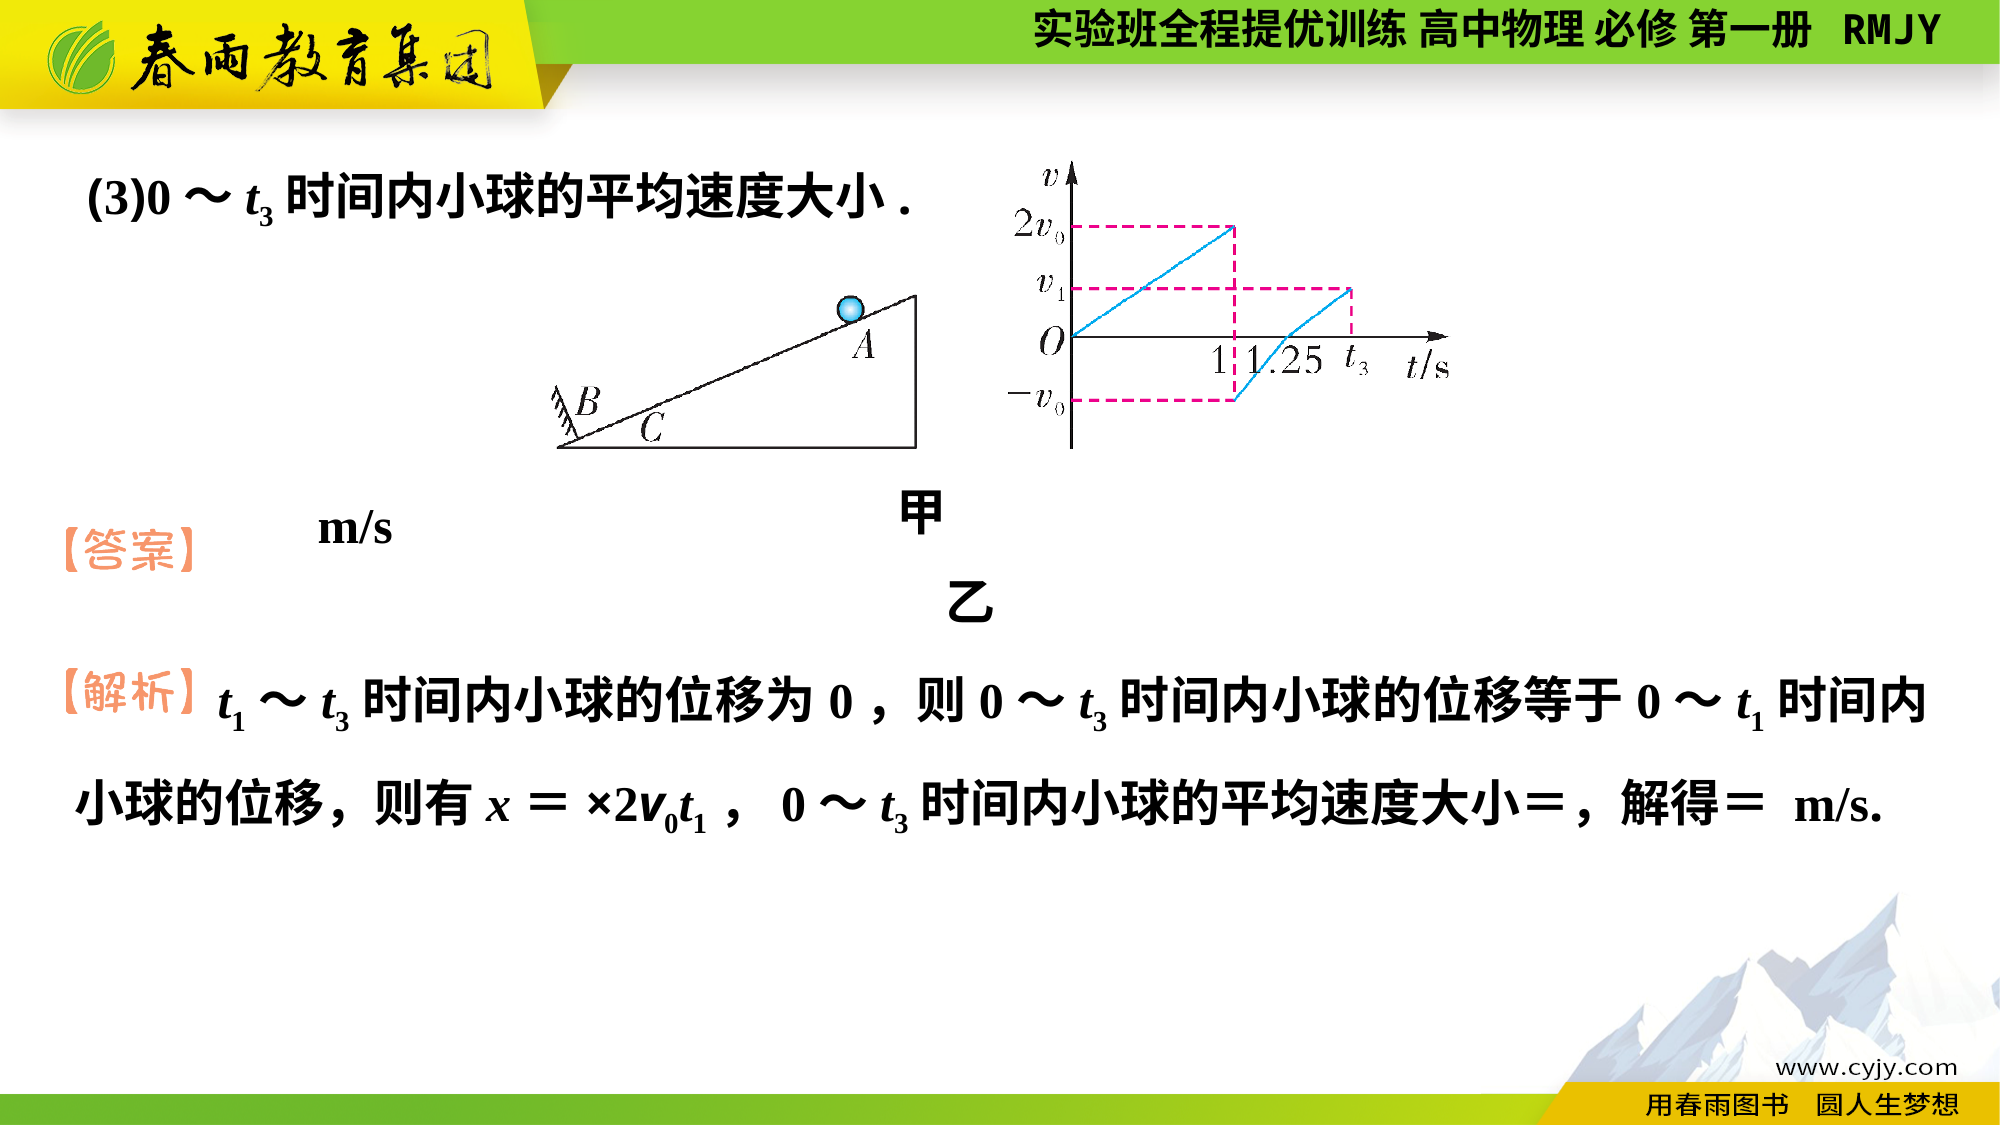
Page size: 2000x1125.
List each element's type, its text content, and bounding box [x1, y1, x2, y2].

picture [0, 0, 2000, 1125]
list (3)0～t3时间内小球的平均速度大小. [59, 122, 1944, 217]
text_box 甲 乙 [629, 461, 1120, 548]
